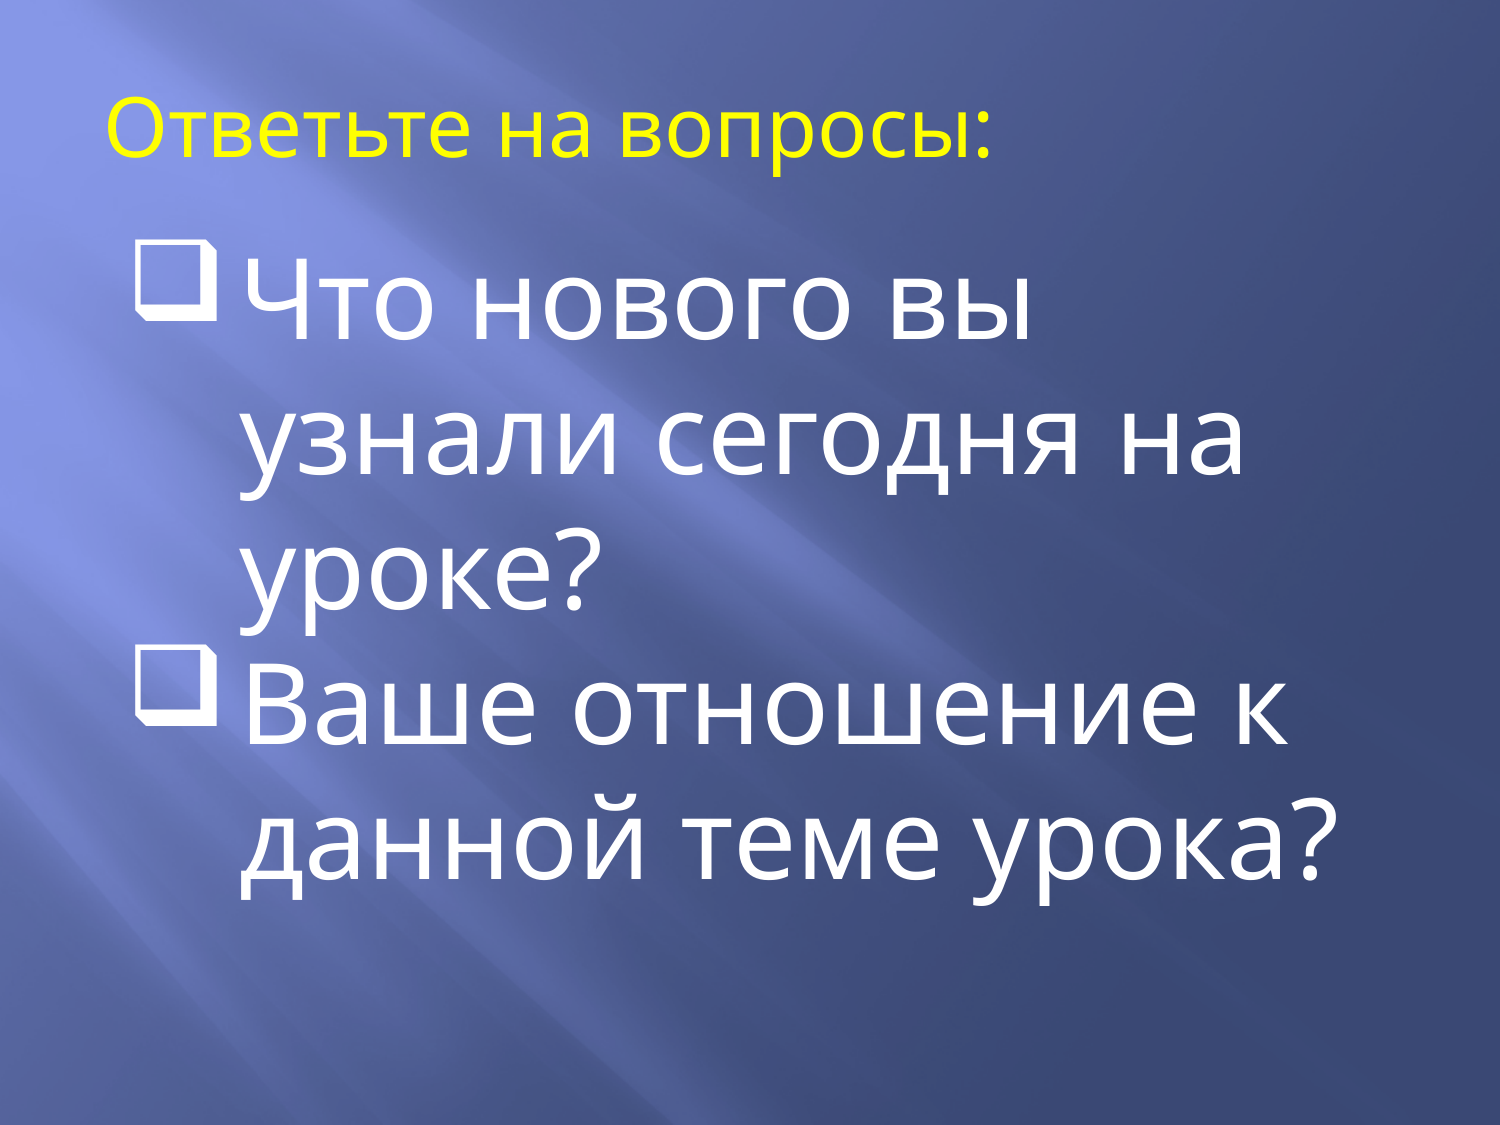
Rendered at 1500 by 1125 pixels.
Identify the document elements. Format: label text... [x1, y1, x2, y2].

text_box Что нового вы узнали сегодня на уроке? Ваше отношение к данной теме урока? [112, 219, 1400, 910]
text_box Ответьте на вопросы: [88, 66, 1400, 182]
